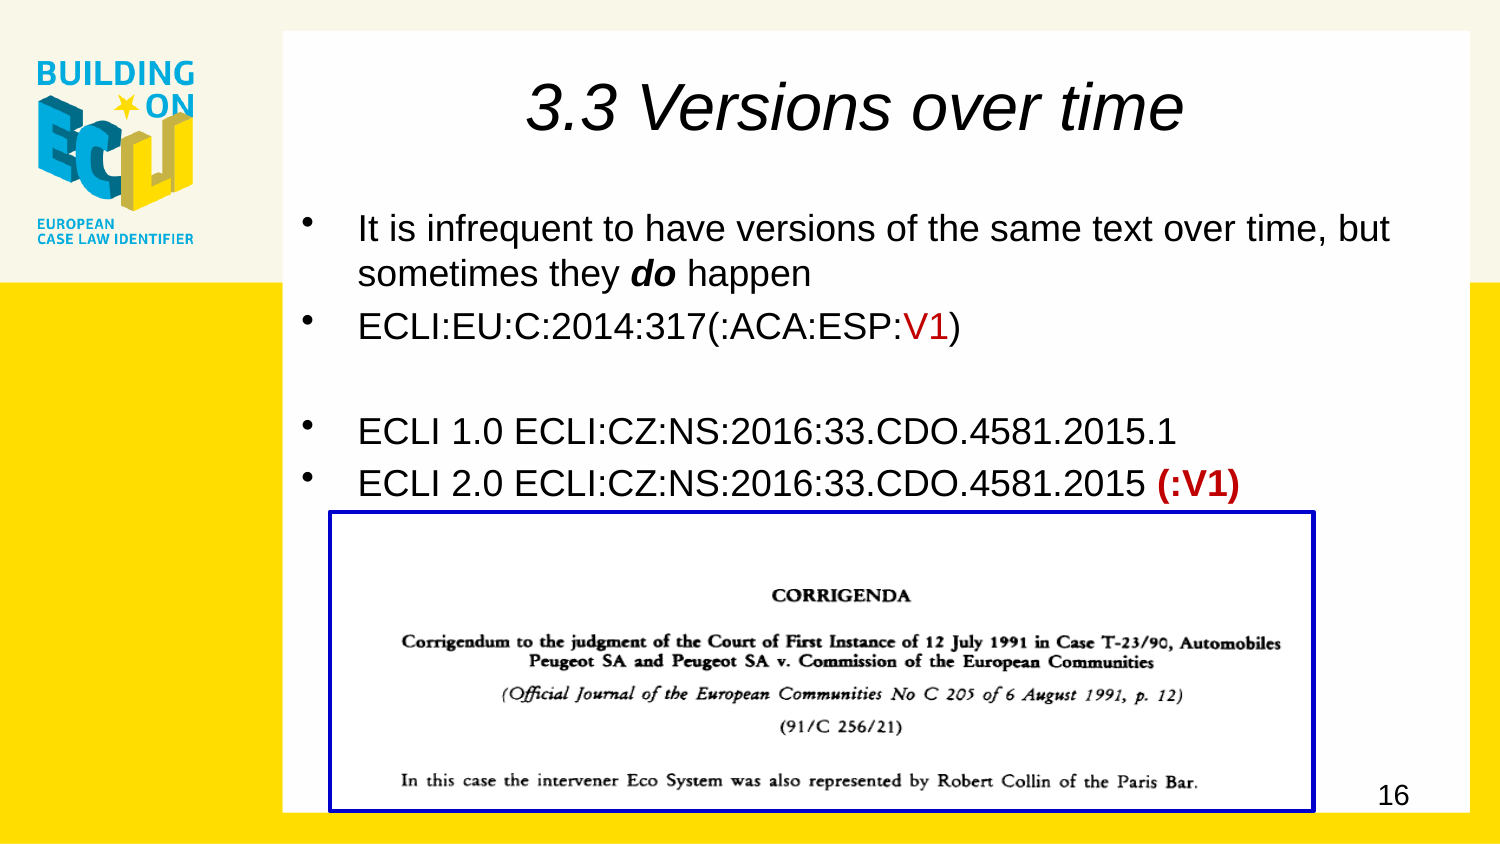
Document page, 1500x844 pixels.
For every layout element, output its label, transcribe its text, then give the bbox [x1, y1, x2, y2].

list It is infrequent to have versions of the same text over time, but sometimes they do happen ECLI:EU:C:2014:317(:ACA:ESP:V1) ECLI 1.0 ECLI:CZ:NS:2016:33.CDO.4581.2015.1 ECLI 2.0 ECLI:CZ:NS:2016:33.CDO.4581.2015 (:V1) [286, 196, 1426, 754]
title 3.3 Versions over time [286, 33, 1426, 175]
picture [0, 0, 1500, 844]
slide_number 16 [1074, 768, 1425, 828]
